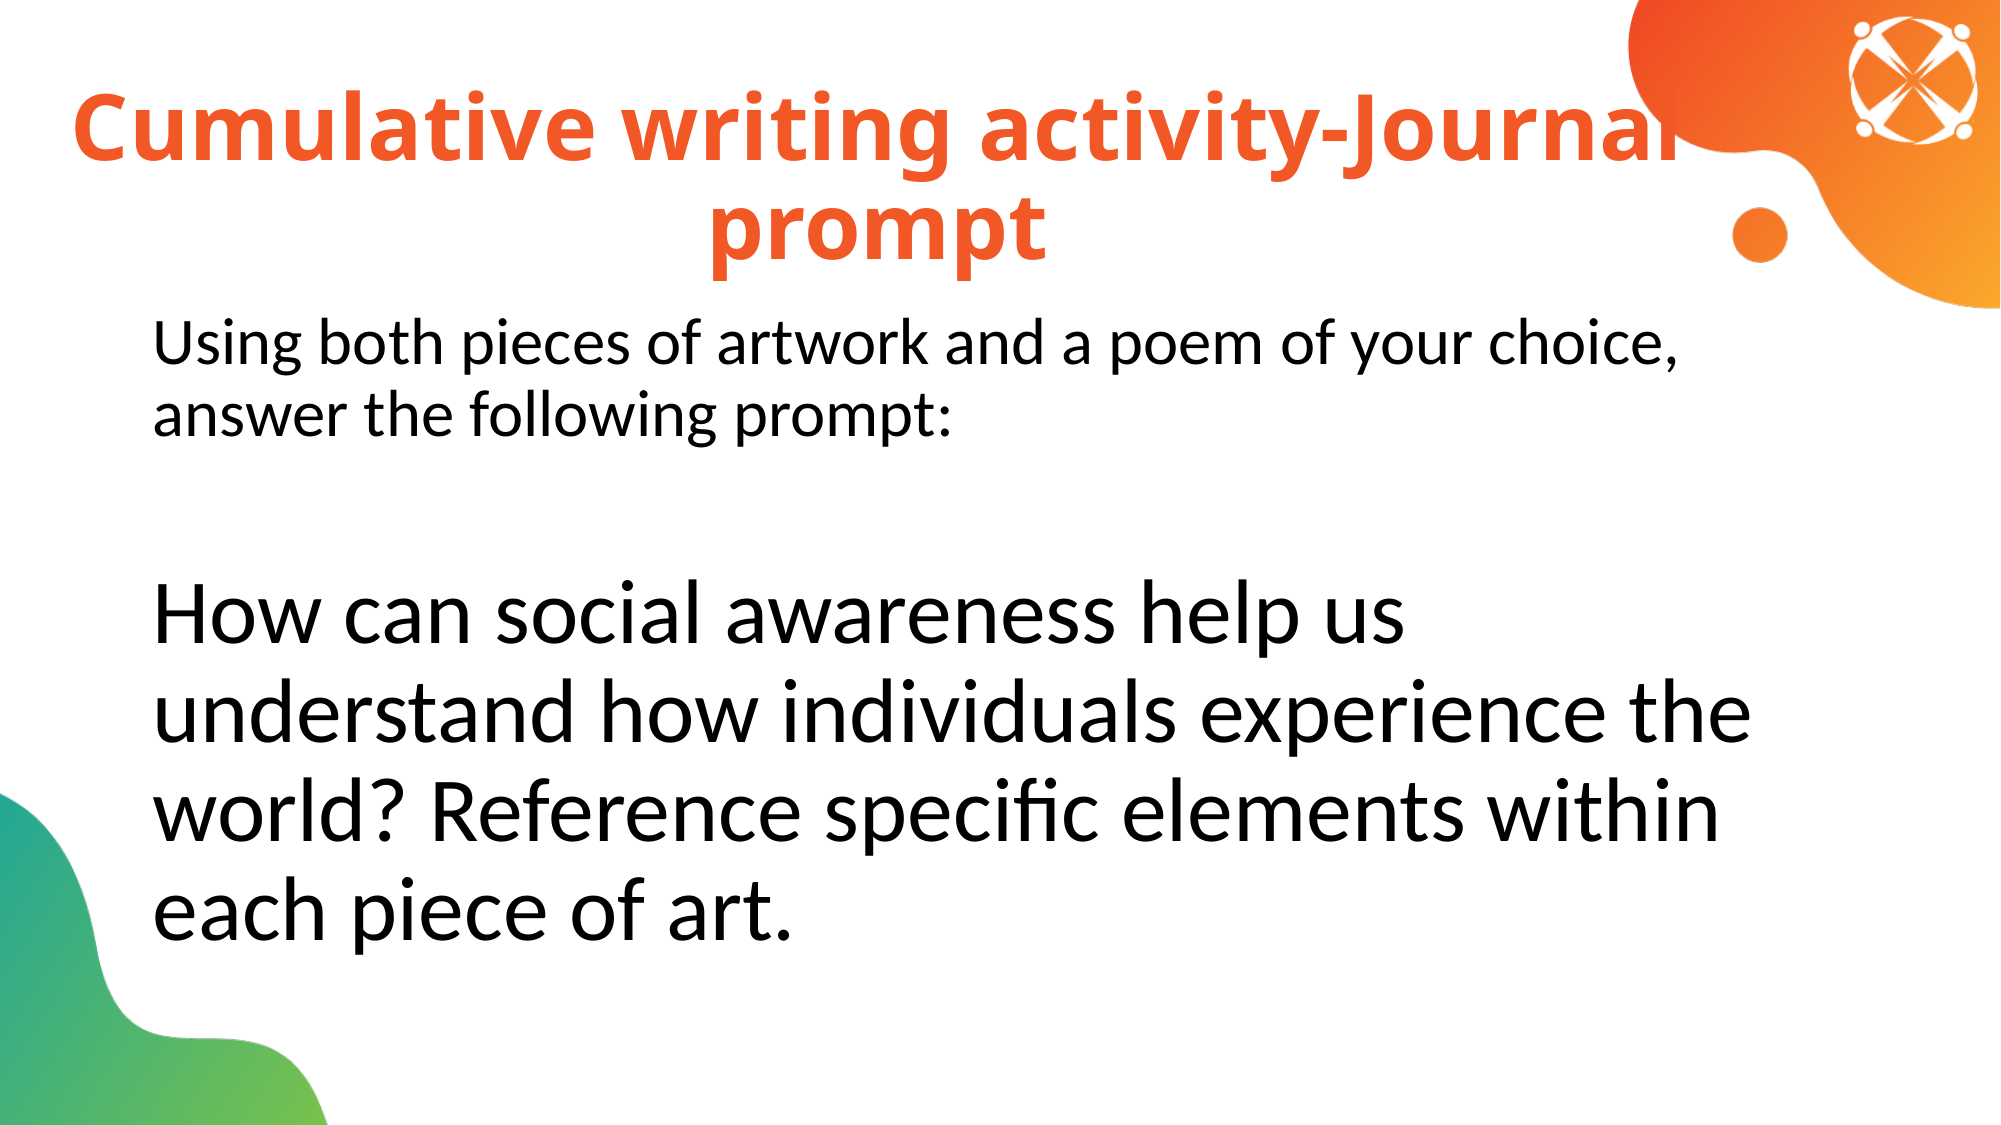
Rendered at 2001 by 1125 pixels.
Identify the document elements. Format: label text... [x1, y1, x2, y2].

list Using both pieces of artwork and a poem of your choice, answer the following prompt: How can social awareness help us understand how individuals experience the world? Reference specific elements within each piece of art. [137, 299, 1863, 1014]
picture [0, 0, 2001, 1125]
title Cumulative writing activity-Journal prompt [15, 71, 1741, 289]
